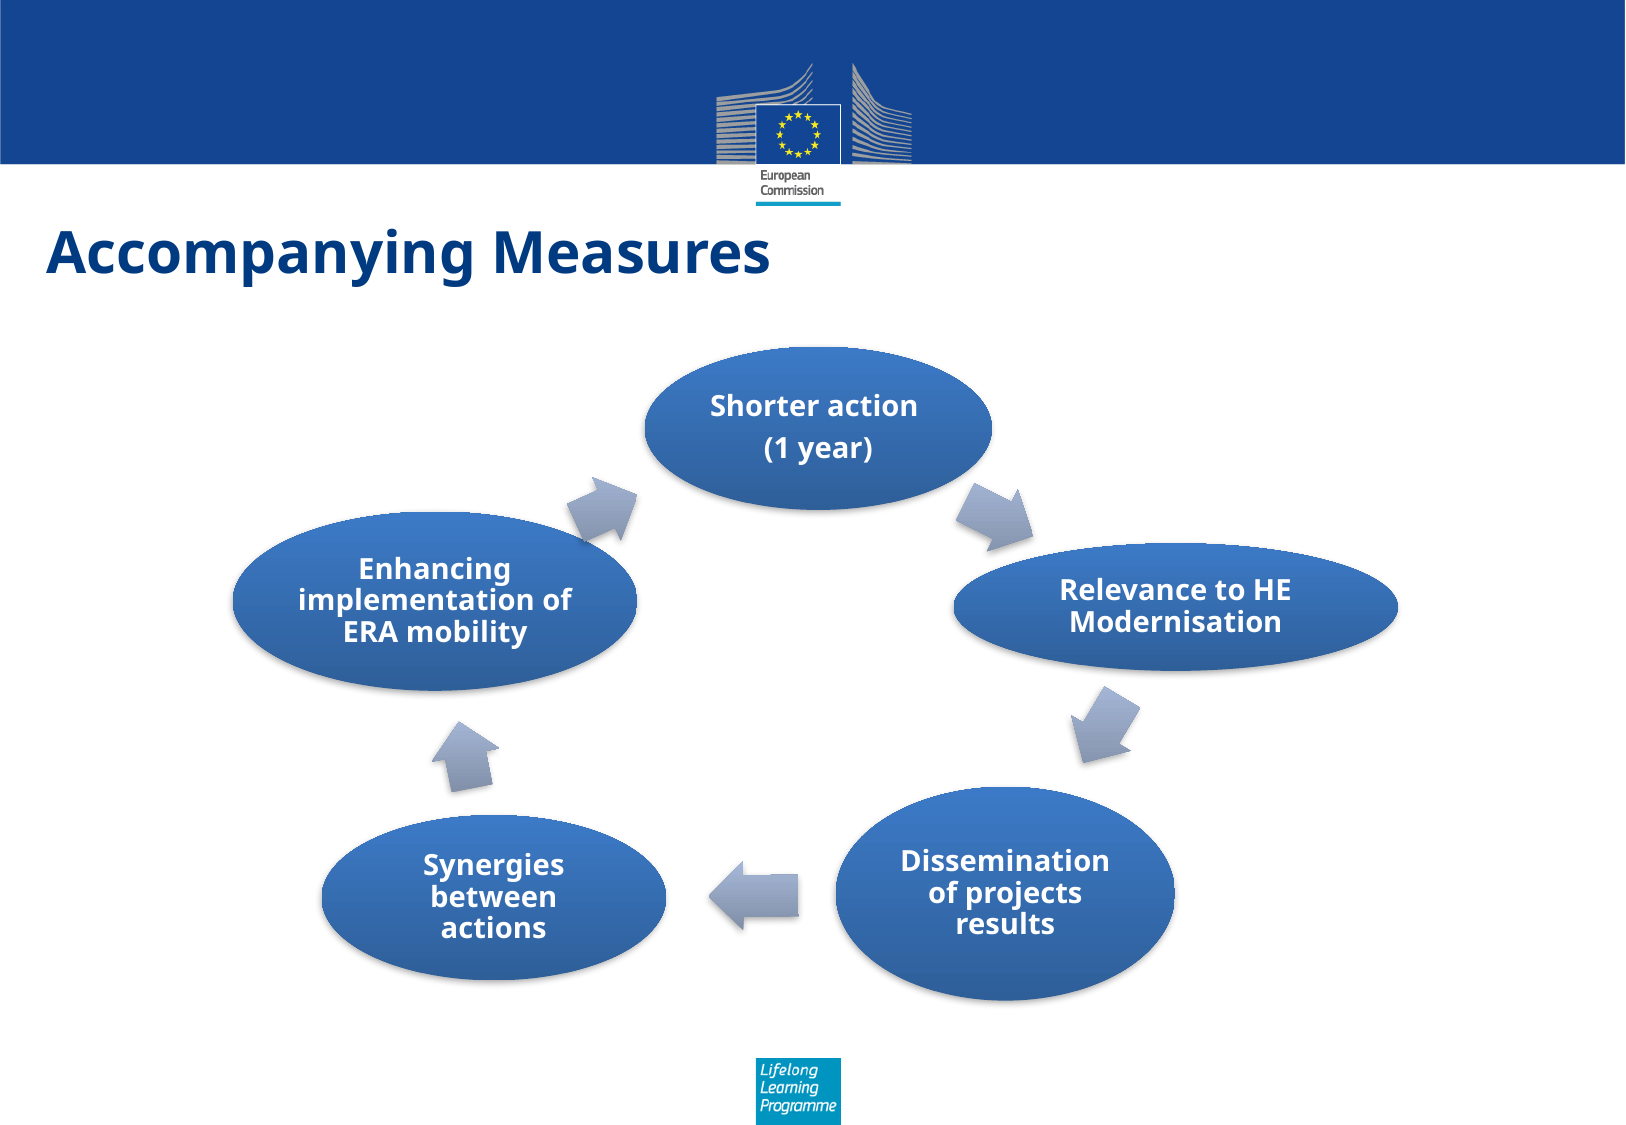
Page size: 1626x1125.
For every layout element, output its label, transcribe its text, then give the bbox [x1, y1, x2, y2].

title Accompanying Measures [30, 195, 1586, 305]
picture [775, 1086, 782, 1093]
picture [780, 1104, 788, 1113]
picture [785, 1102, 792, 1109]
picture [826, 1102, 834, 1111]
picture [0, 0, 1625, 1125]
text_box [94, 346, 1534, 1024]
picture [810, 1070, 816, 1078]
